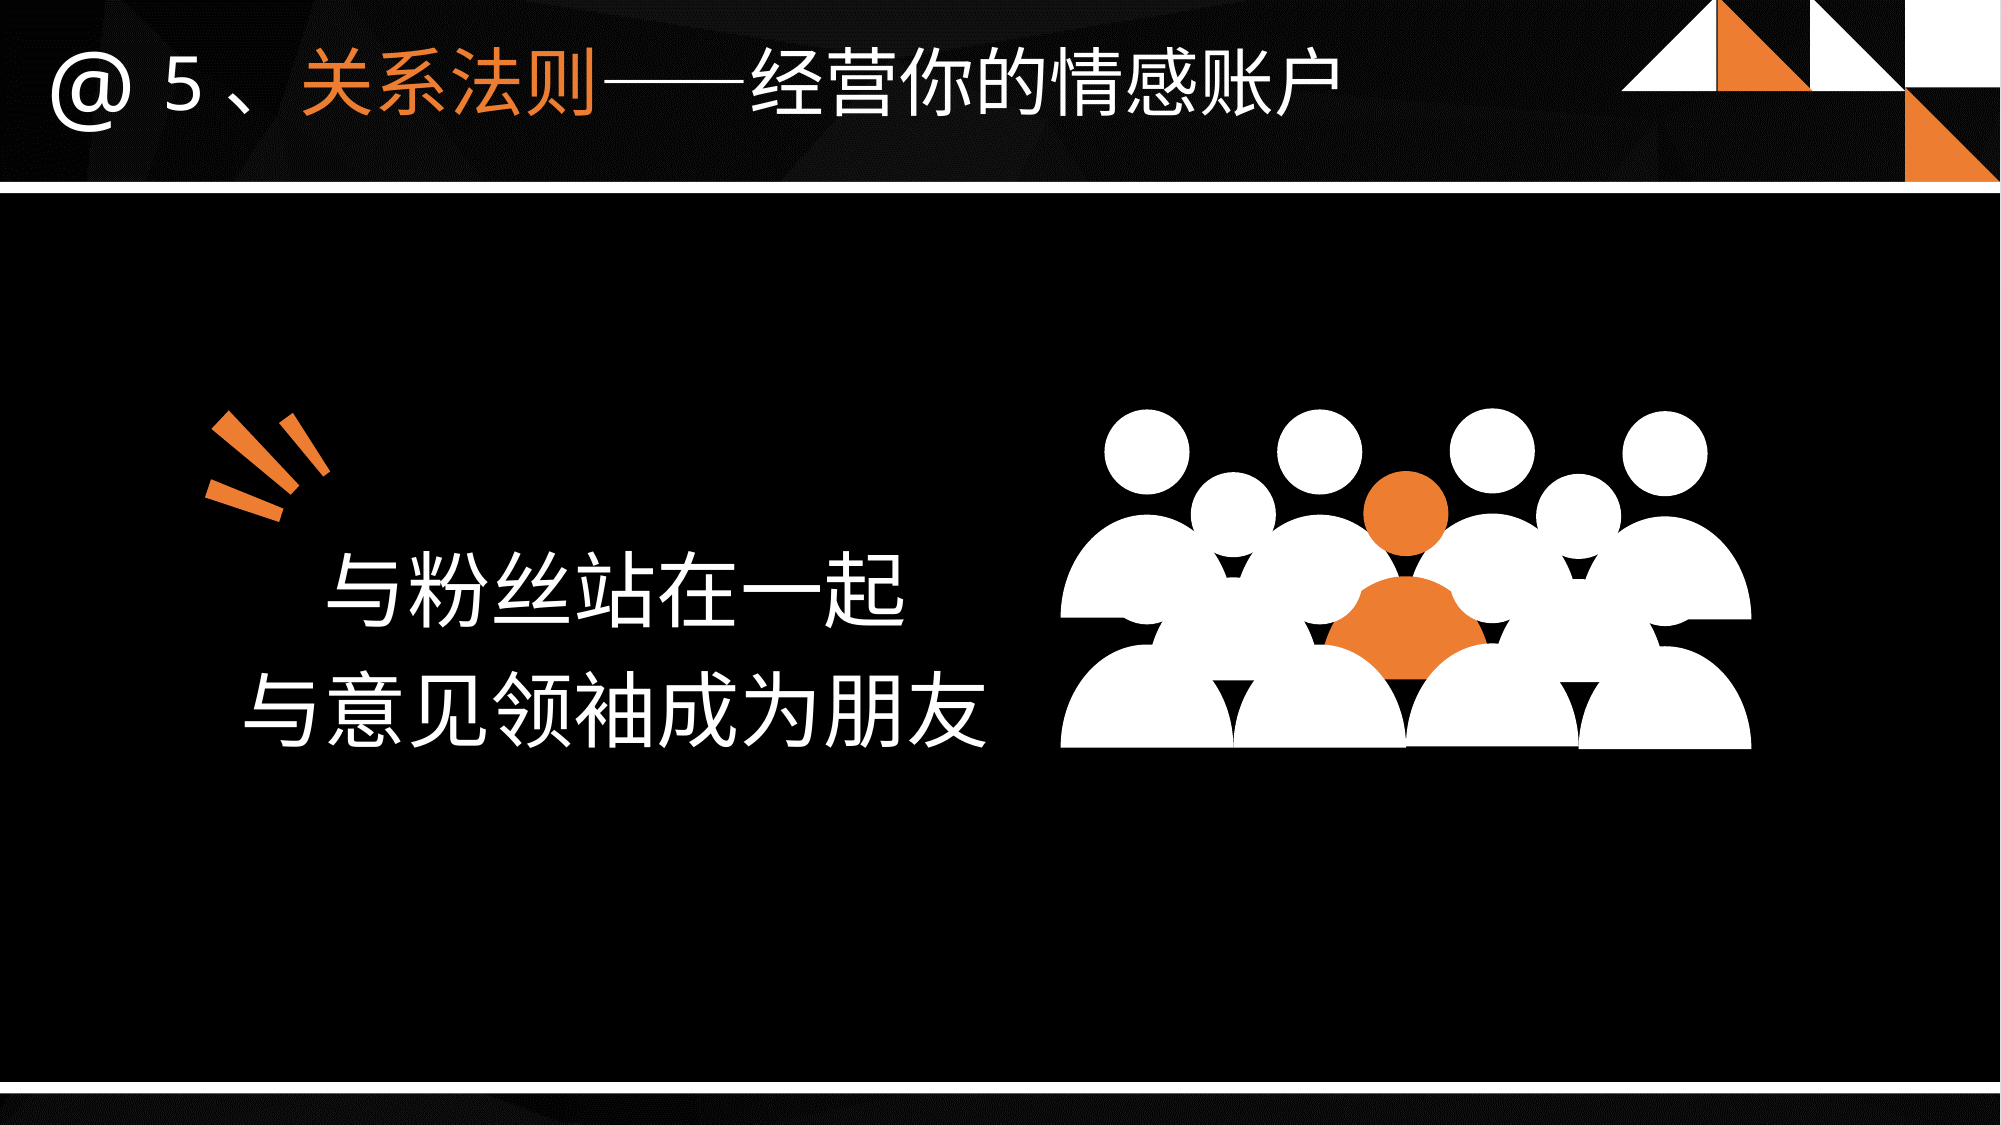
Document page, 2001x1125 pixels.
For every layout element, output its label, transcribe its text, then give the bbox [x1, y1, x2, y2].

text_box [0, 192, 2000, 1083]
picture [1817, 0, 1904, 87]
text_box @ [32, 16, 152, 152]
picture [0, 0, 2001, 1125]
text_box [1618, 0, 1716, 93]
text_box [1809, 0, 1908, 93]
text_box [1904, 0, 2000, 88]
picture [1725, 0, 1809, 84]
text_box [1904, 84, 2000, 181]
picture [0, 0, 1904, 181]
text_box [1716, 0, 1816, 93]
text_box 5、关系法则——经营你的情感账户 [152, 28, 1364, 134]
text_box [202, 429, 1009, 769]
text_box [0, 181, 2000, 192]
text_box [0, 1083, 2000, 1094]
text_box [1060, 408, 1752, 750]
